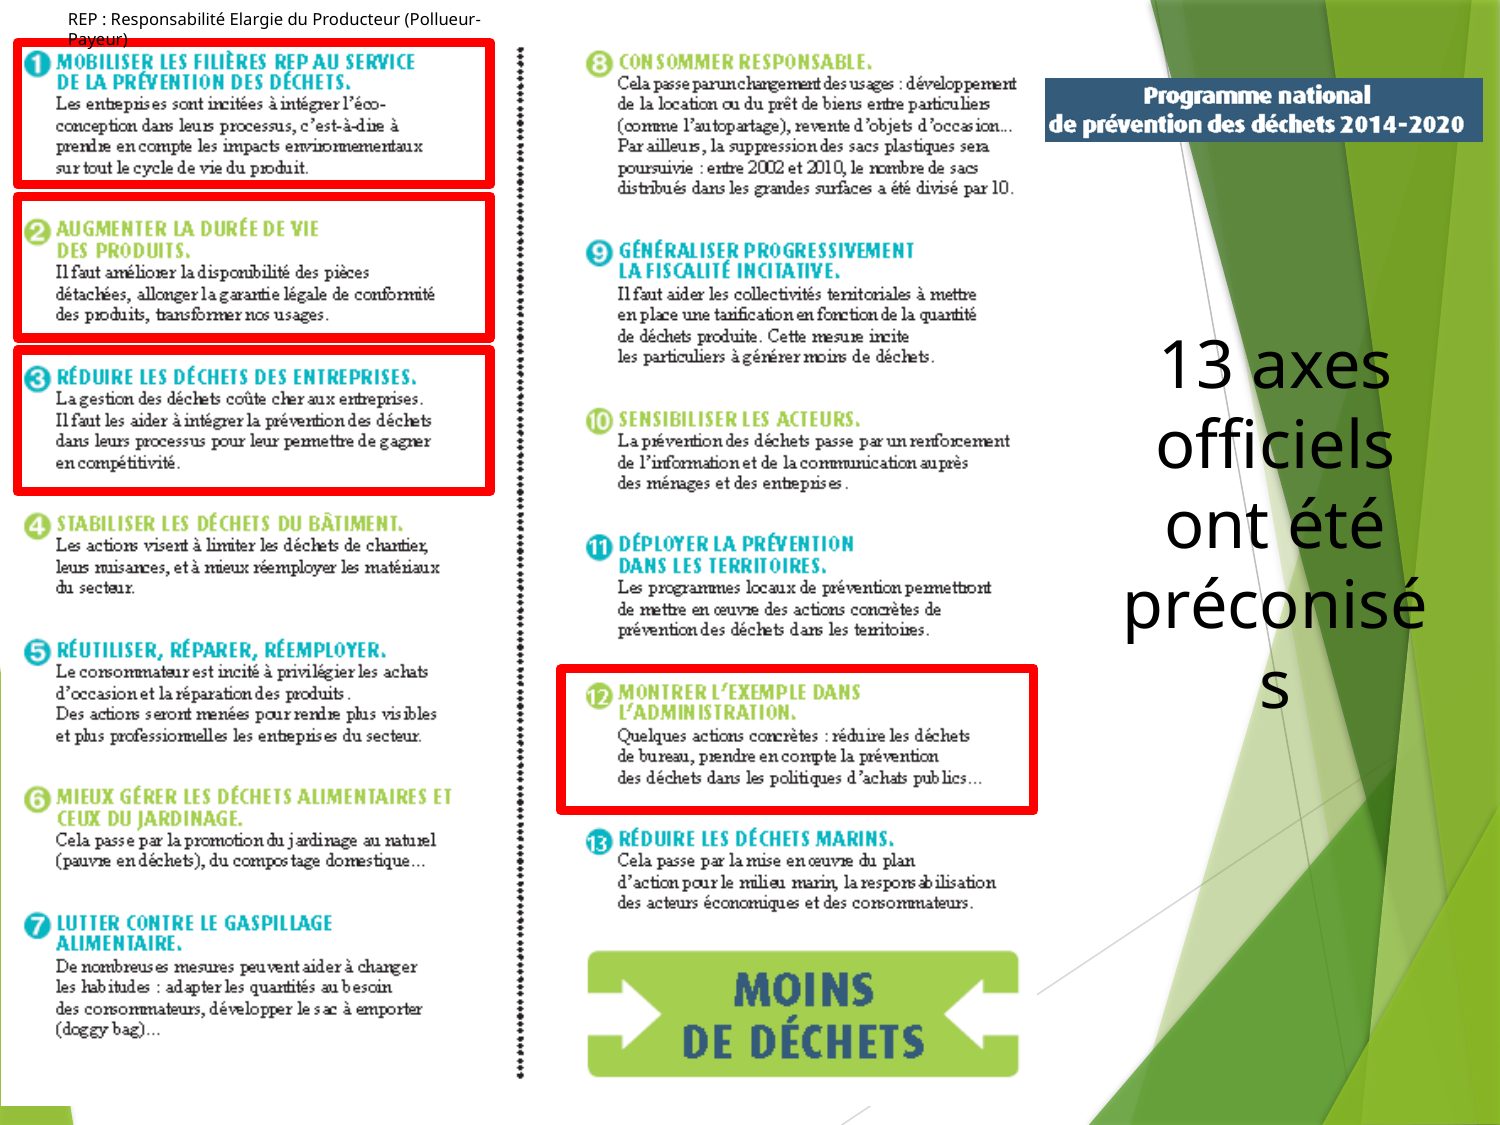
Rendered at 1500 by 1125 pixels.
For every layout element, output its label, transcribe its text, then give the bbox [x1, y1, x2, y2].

picture [1044, 77, 1483, 143]
text_box 13 axes officiels ont été préconisés [1104, 314, 1447, 729]
picture [1, 18, 1037, 1107]
text_box REP : Responsabilité Elargie du Producteur (Pollueur-Payeur) [53, 1, 514, 17]
